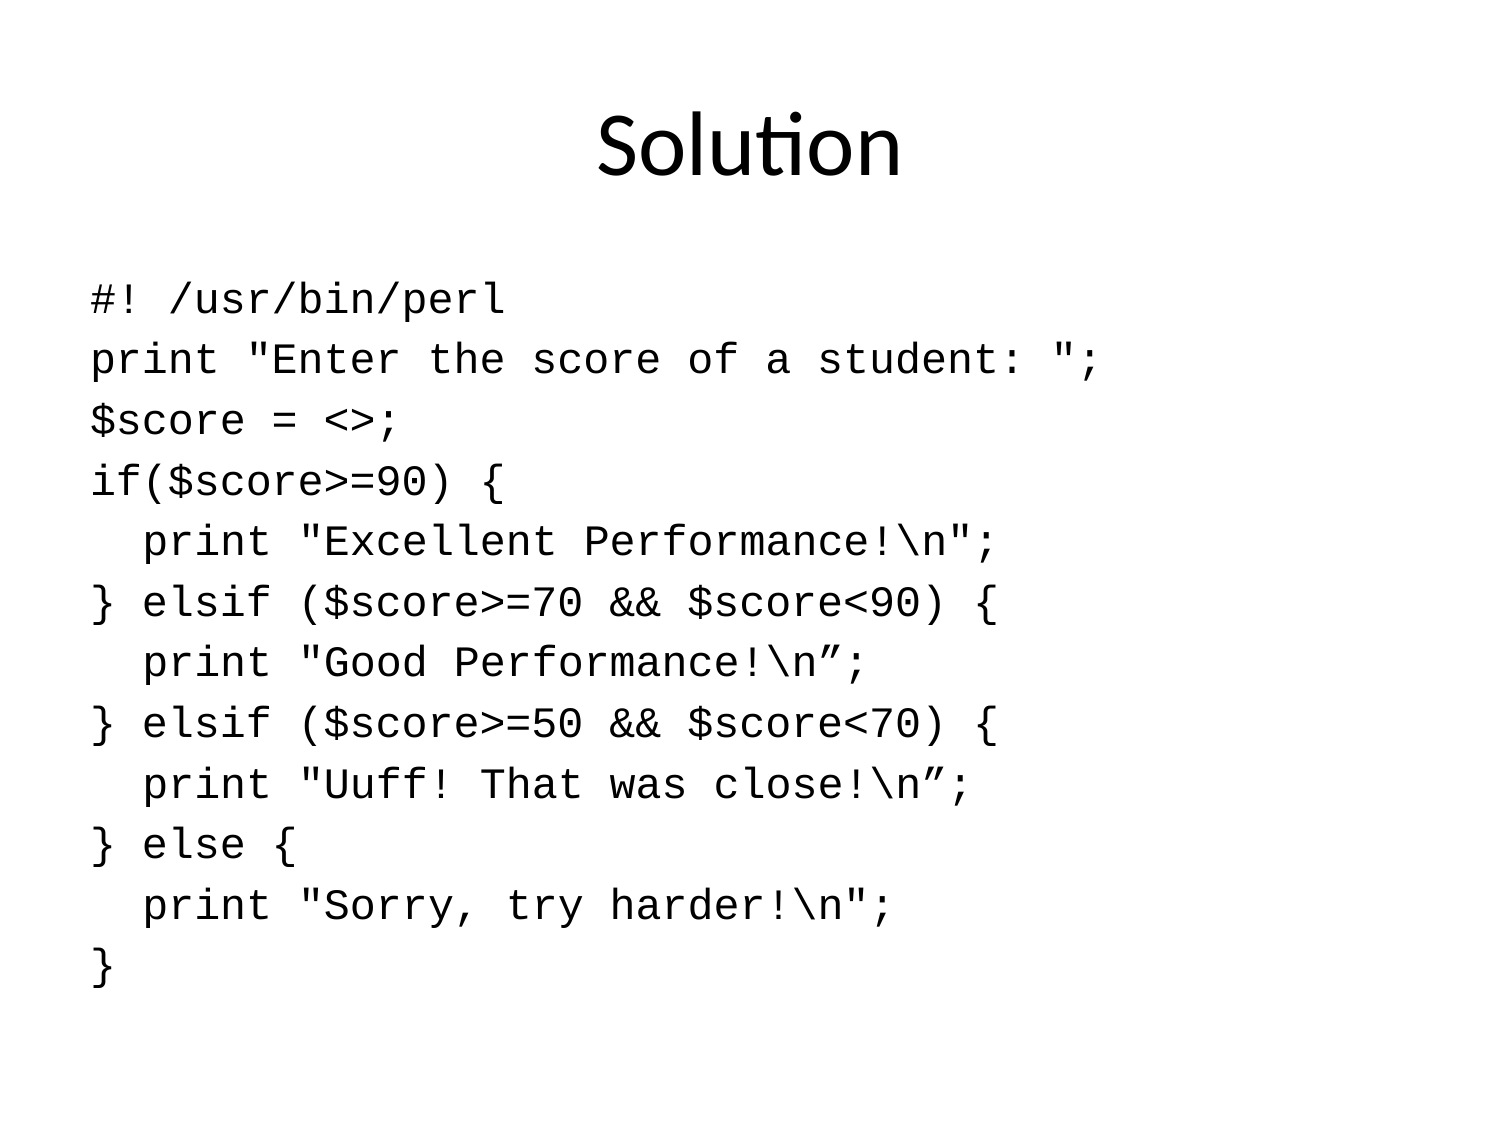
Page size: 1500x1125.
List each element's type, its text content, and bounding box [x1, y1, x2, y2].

title Solution [75, 45, 1425, 233]
list #! /usr/bin/perl print "Enter the score of a student: "; $score = <>; if($score>=90) { print "Excellent Performance!\n"; } elsif ($score>=70 && $score<90) { print "Good Performance!\n”; } elsif ($score>=50 && $score<70) { print "Uuff! That was close!\n”; } else { print "Sorry, try harder!\n"; } [75, 262, 1425, 1005]
